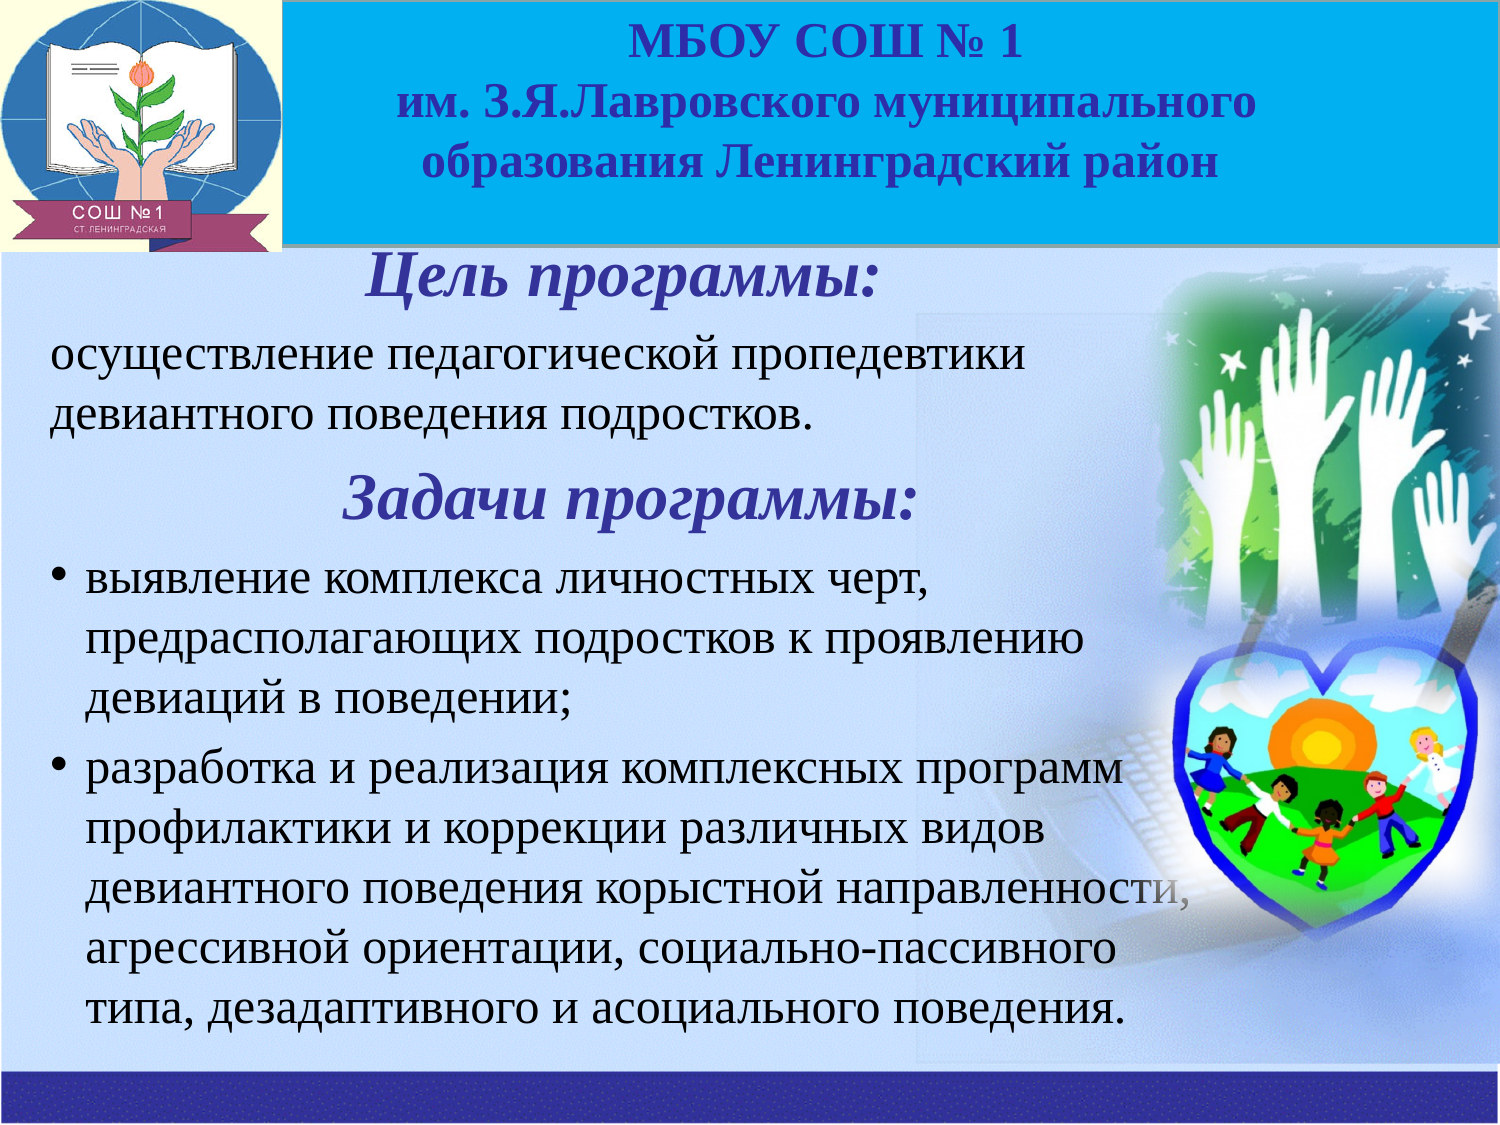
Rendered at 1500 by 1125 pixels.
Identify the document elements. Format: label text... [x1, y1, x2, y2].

text_box МБОУ СОШ № 1 им. З.Я.Лавровского муниципального образования Ленинградский район [368, 0, 1285, 195]
picture [0, 0, 1500, 1125]
text_box Цель программы: осуществление педагогической пропедевтики девиантного поведения подростков. Задачи программы: выявление комплекса личностных черт, предрасполагающих подростков к проявлению девиаций в поведении; разработка и реализация комплексных программ профилактики и коррекции различных видов девиантного поведения корыстной направленности, агрессивной ориентации, социально-пассивного типа, дезадаптивного и асоциального поведения. [35, 222, 1231, 1005]
text_box [282, 0, 1500, 244]
